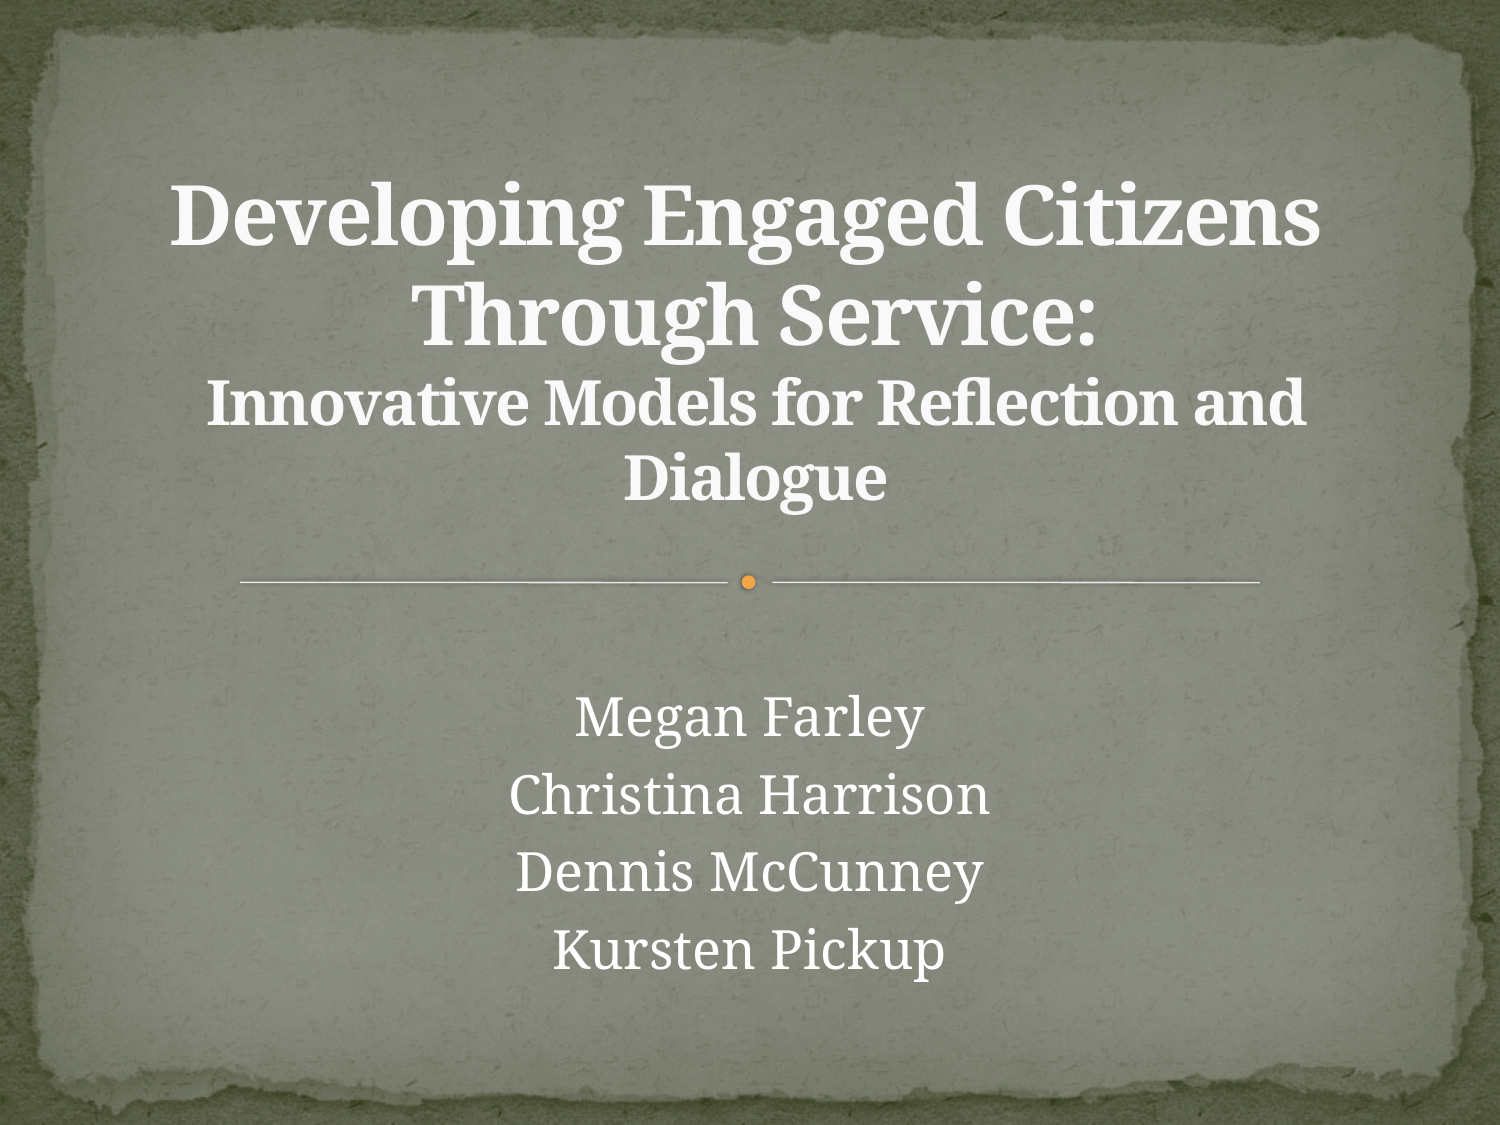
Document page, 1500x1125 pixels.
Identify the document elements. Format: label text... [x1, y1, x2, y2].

title Developing Engaged Citizens Through Service: Innovative Models for Reflection and Dialogue [62, 124, 1450, 551]
text_box Megan Farley Christina Harrison Dennis McCunney Kursten Pickup [74, 612, 1425, 1050]
